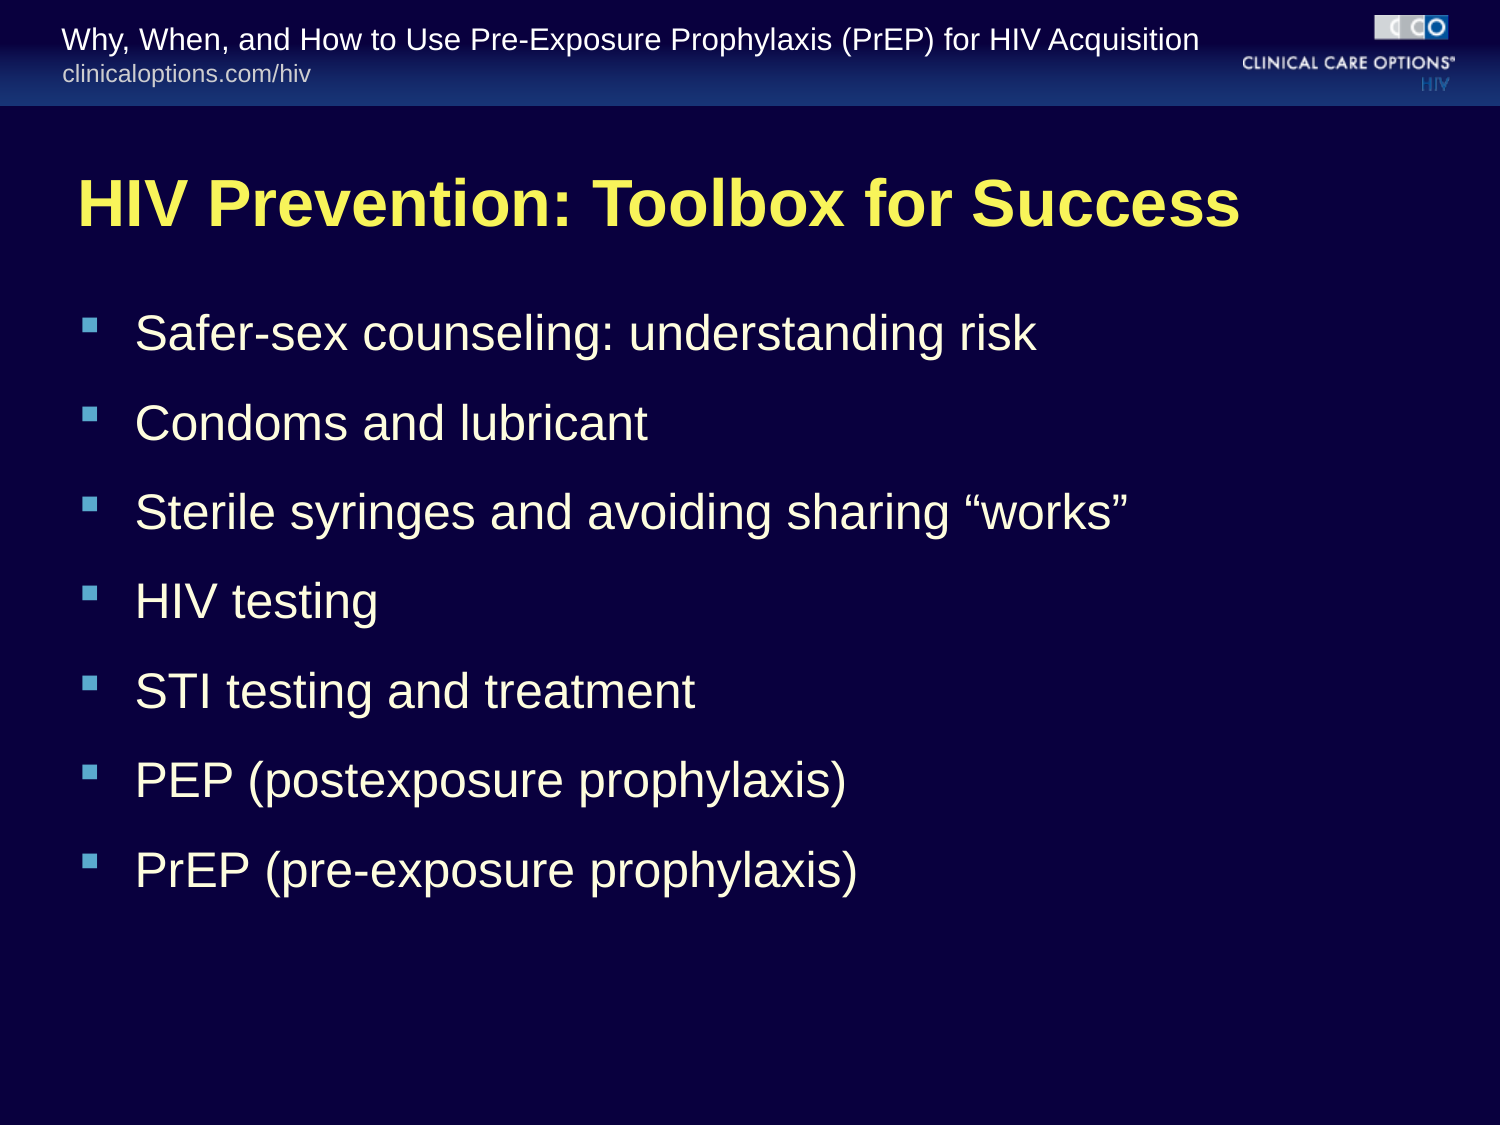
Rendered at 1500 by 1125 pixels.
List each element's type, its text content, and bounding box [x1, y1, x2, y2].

title HIV Prevention: Toolbox for Success [62, 109, 1452, 291]
list Safer-sex counseling: understanding risk Condoms and lubricant Sterile syringes and avoiding sharing “works” HIV testing STI testing and treatment PEP (postexposure prophylaxis) PrEP (pre-exposure prophylaxis) [63, 299, 1451, 1047]
picture [1243, 15, 1455, 91]
